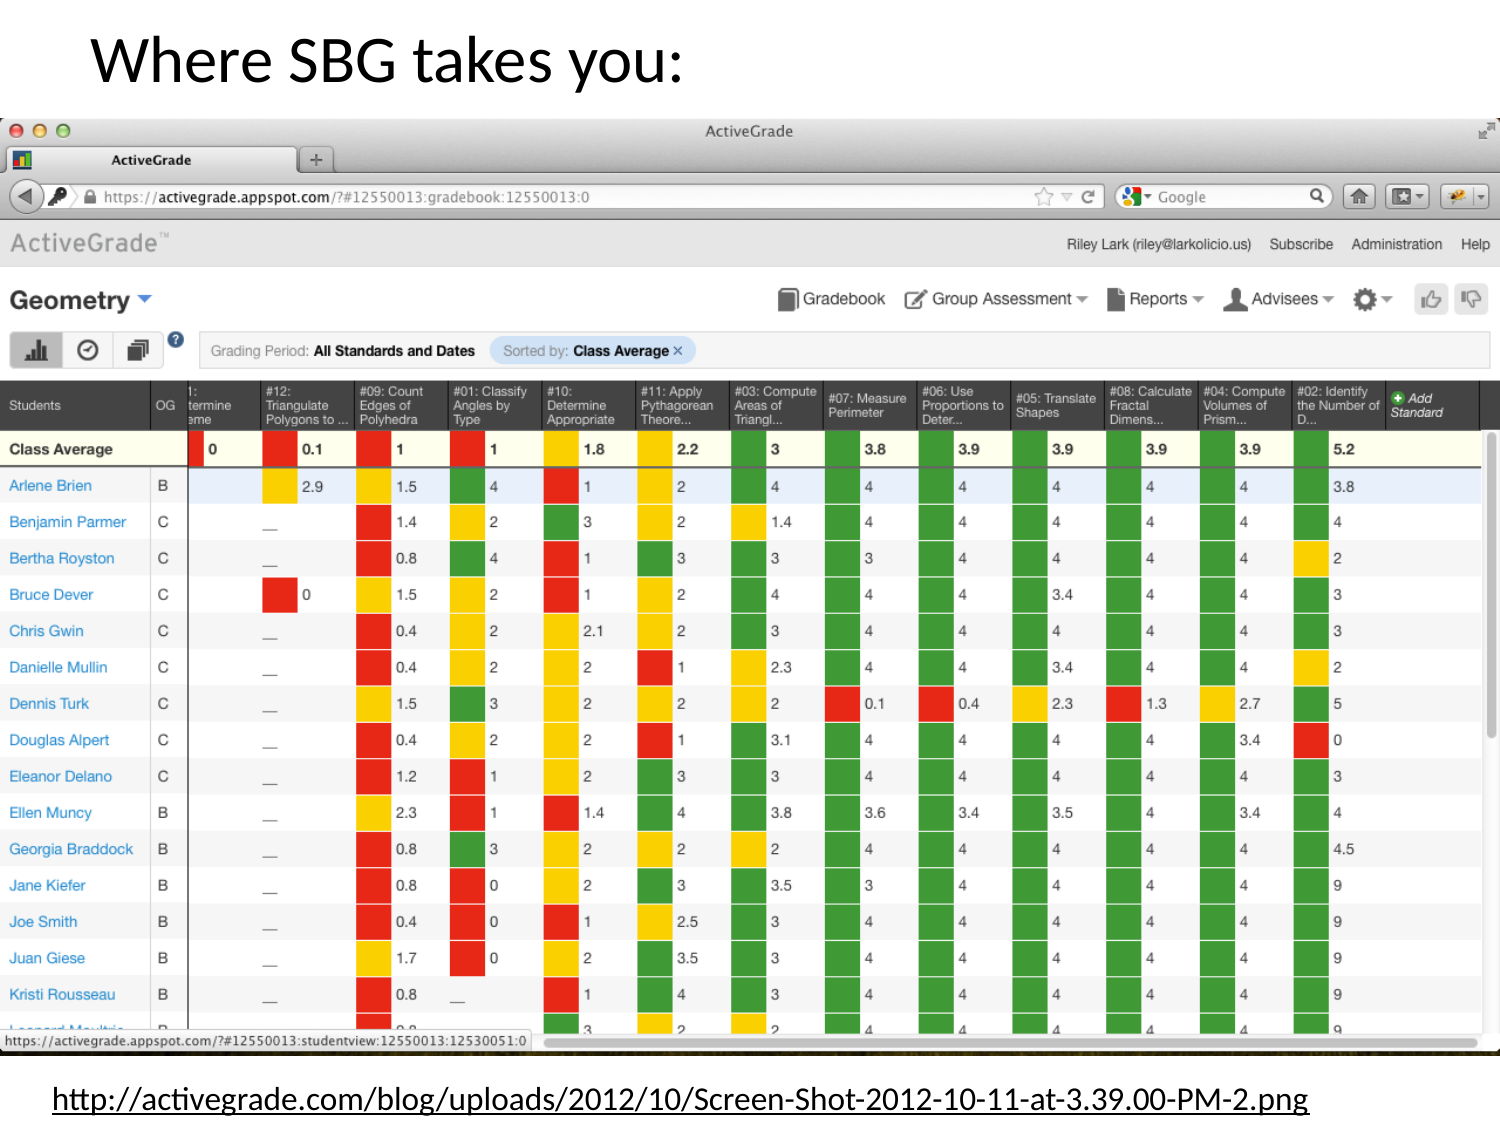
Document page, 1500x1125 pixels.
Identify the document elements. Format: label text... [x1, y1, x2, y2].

text_box http://activegrade.com/blog/uploads/2012/10/Screen-Shot-2012-10-11-at-3.39.00-PM-2.png [37, 1069, 1333, 1125]
title Where SBG takes you: [75, 15, 1425, 98]
picture [0, 118, 1500, 1057]
